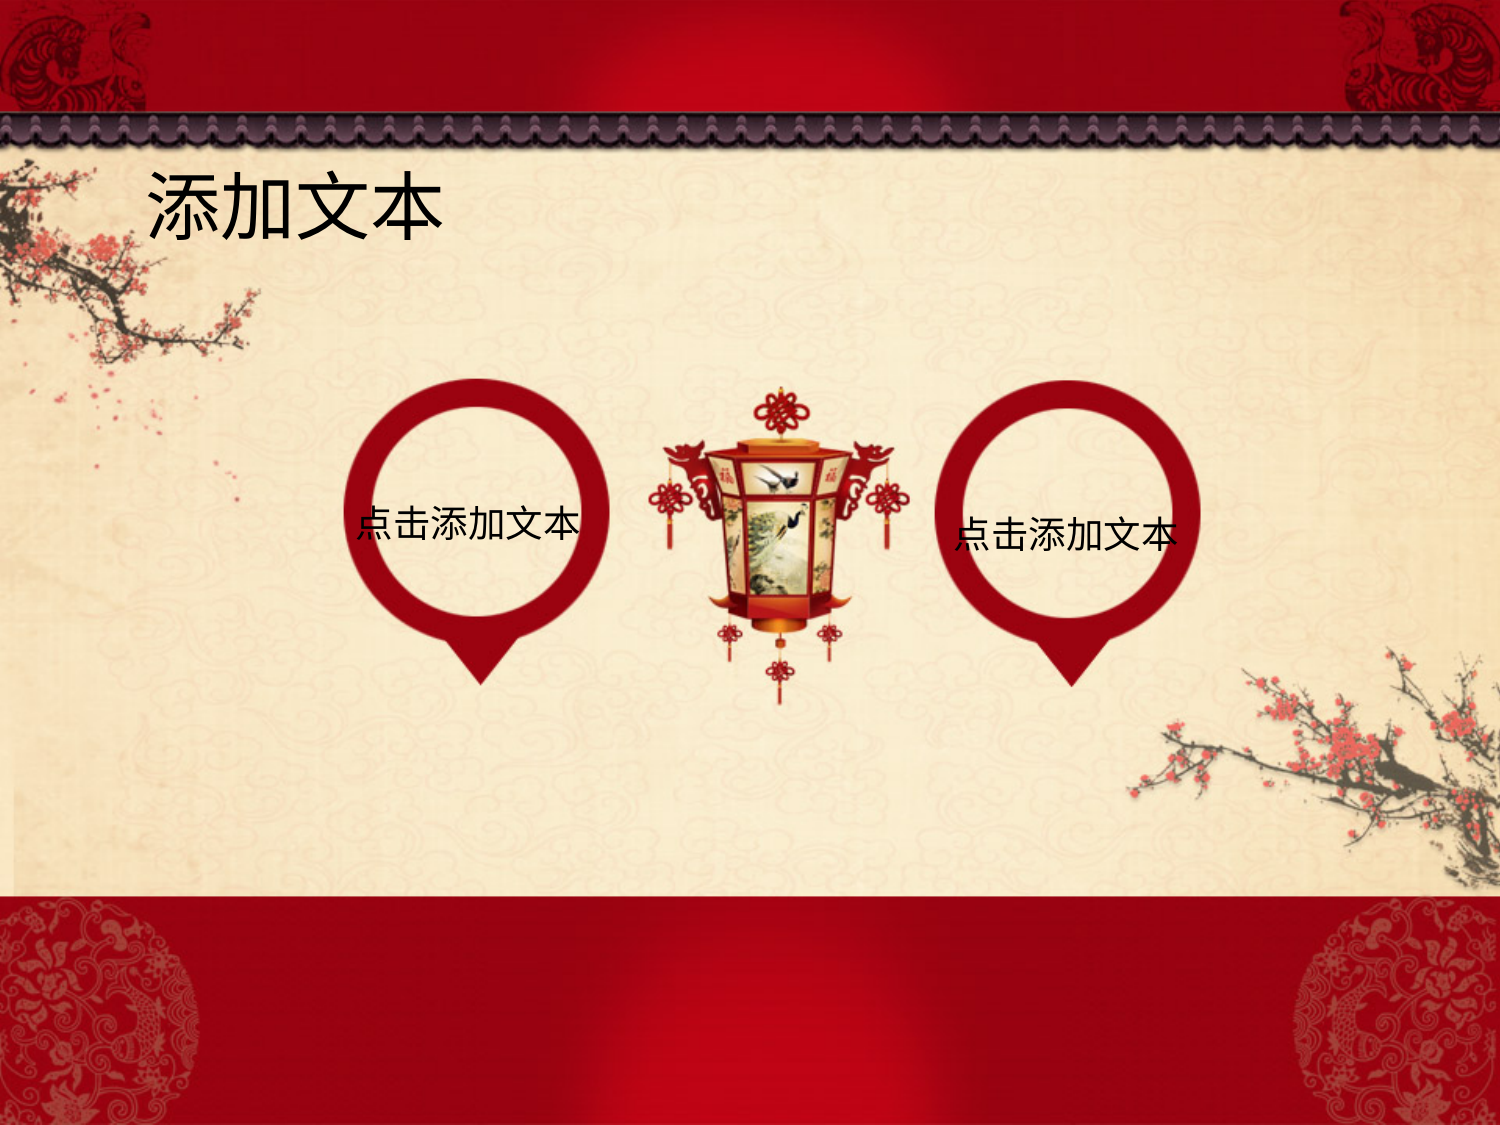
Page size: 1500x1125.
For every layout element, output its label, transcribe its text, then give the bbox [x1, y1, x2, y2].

text_box 添加文本 [130, 152, 461, 258]
text_box 点击添加文本 [938, 503, 1194, 564]
picture [0, 0, 1500, 1125]
text_box 点击添加文本 [341, 492, 596, 552]
